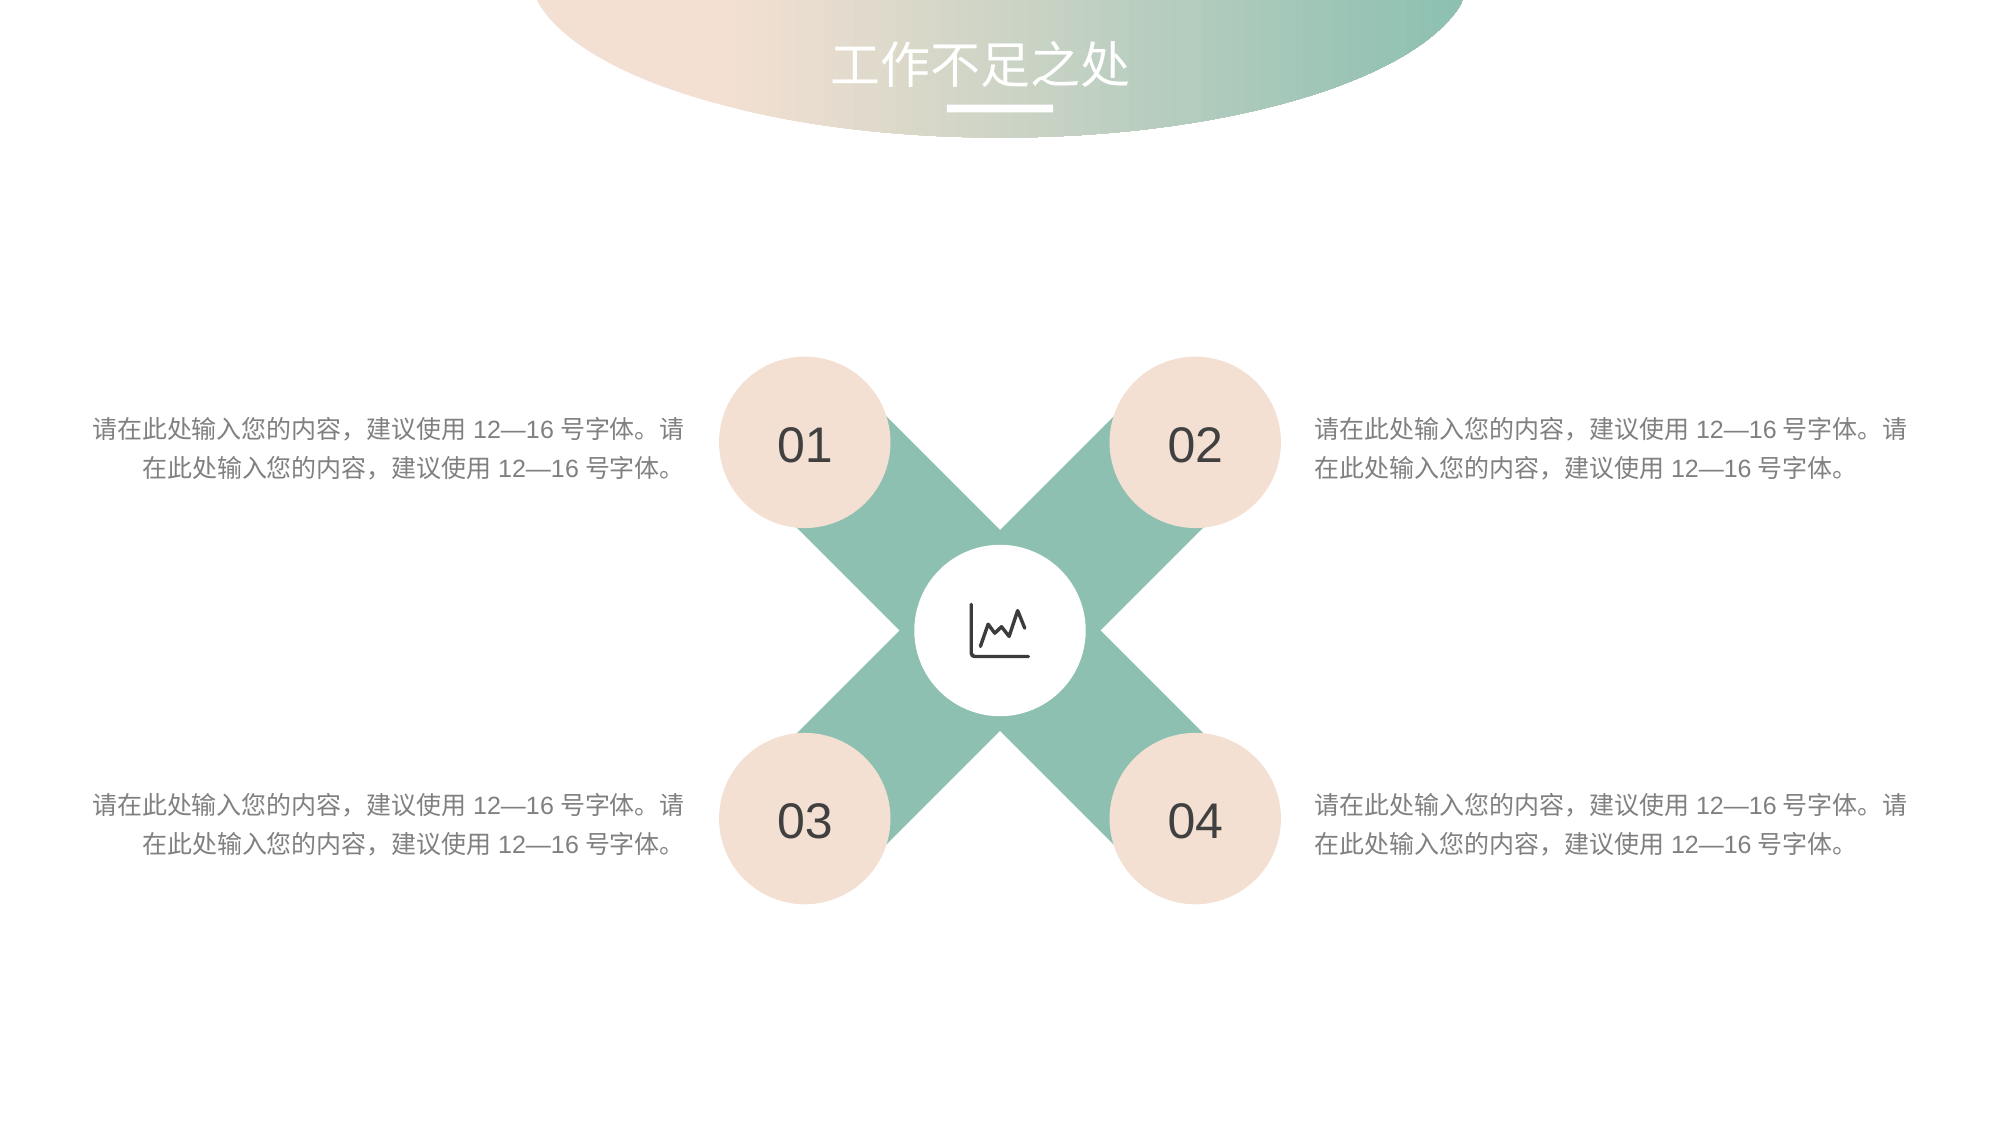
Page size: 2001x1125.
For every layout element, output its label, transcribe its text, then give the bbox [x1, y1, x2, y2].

text_box 02 [1108, 355, 1282, 530]
text_box [535, 0, 1465, 139]
text_box [796, 416, 1017, 647]
text_box [946, 103, 1054, 113]
text_box [983, 614, 1204, 845]
text_box 请在此处输入您的内容，建议使用12—16号字体。请在此处输入您的内容，建议使用12—16号字体。 [1300, 773, 1924, 866]
text_box 03 [718, 731, 892, 906]
text_box 01 [718, 355, 892, 530]
text_box [913, 543, 1087, 718]
text_box 04 [1108, 731, 1282, 906]
text_box [796, 631, 1000, 845]
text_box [941, 571, 1059, 689]
text_box 请在此处输入您的内容，建议使用12—16号字体。请在此处输入您的内容，建议使用12—16号字体。 [76, 397, 700, 490]
text_box 请在此处输入您的内容，建议使用12—16号字体。请在此处输入您的内容，建议使用12—16号字体。 [76, 773, 700, 866]
text_box [1000, 416, 1204, 630]
text_box 工作不足之处 [815, 25, 1185, 101]
text_box 请在此处输入您的内容，建议使用12—16号字体。请在此处输入您的内容，建议使用12—16号字体。 [1300, 397, 1924, 490]
